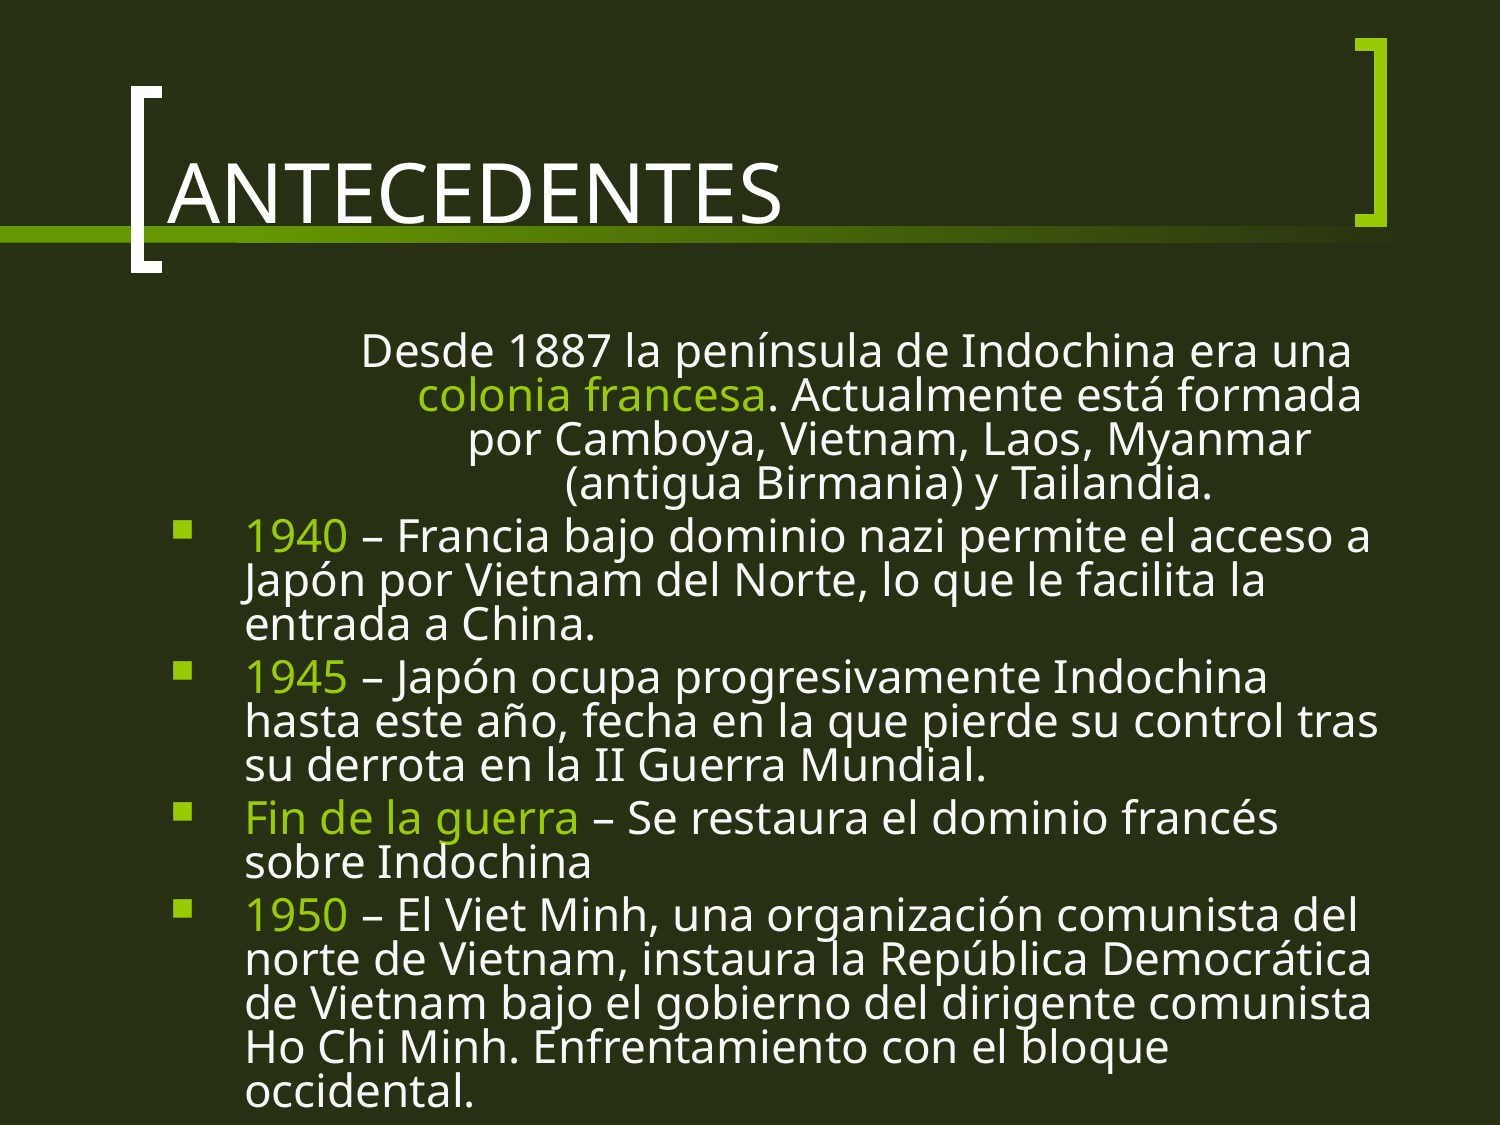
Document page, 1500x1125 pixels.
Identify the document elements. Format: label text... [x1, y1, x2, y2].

title ANTECEDENTES [152, 15, 1328, 248]
list Desde 1887 la península de Indochina era una colonia francesa. Actualmente está formada por Camboya, Vietnam, Laos, Myanmar (antigua Birmania) y Tailandia. 1940 – Francia bajo dominio nazi permite el acceso a Japón por Vietnam del Norte, lo que le facilita la entrada a China. 1945 – Japón ocupa progresivamente Indochina hasta este año, fecha en la que pierde su control tras su derrota en la II Guerra Mundial. Fin de la guerra – Se restaura el dominio francés sobre Indochina 1950 – El Viet Minh, una organización comunista del norte de Vietnam, instaura la República Democrática de Vietnam bajo el gobierno del dirigente comunista Ho Chi Minh. Enfrentamiento con el bloque occidental. [155, 324, 1413, 1001]
